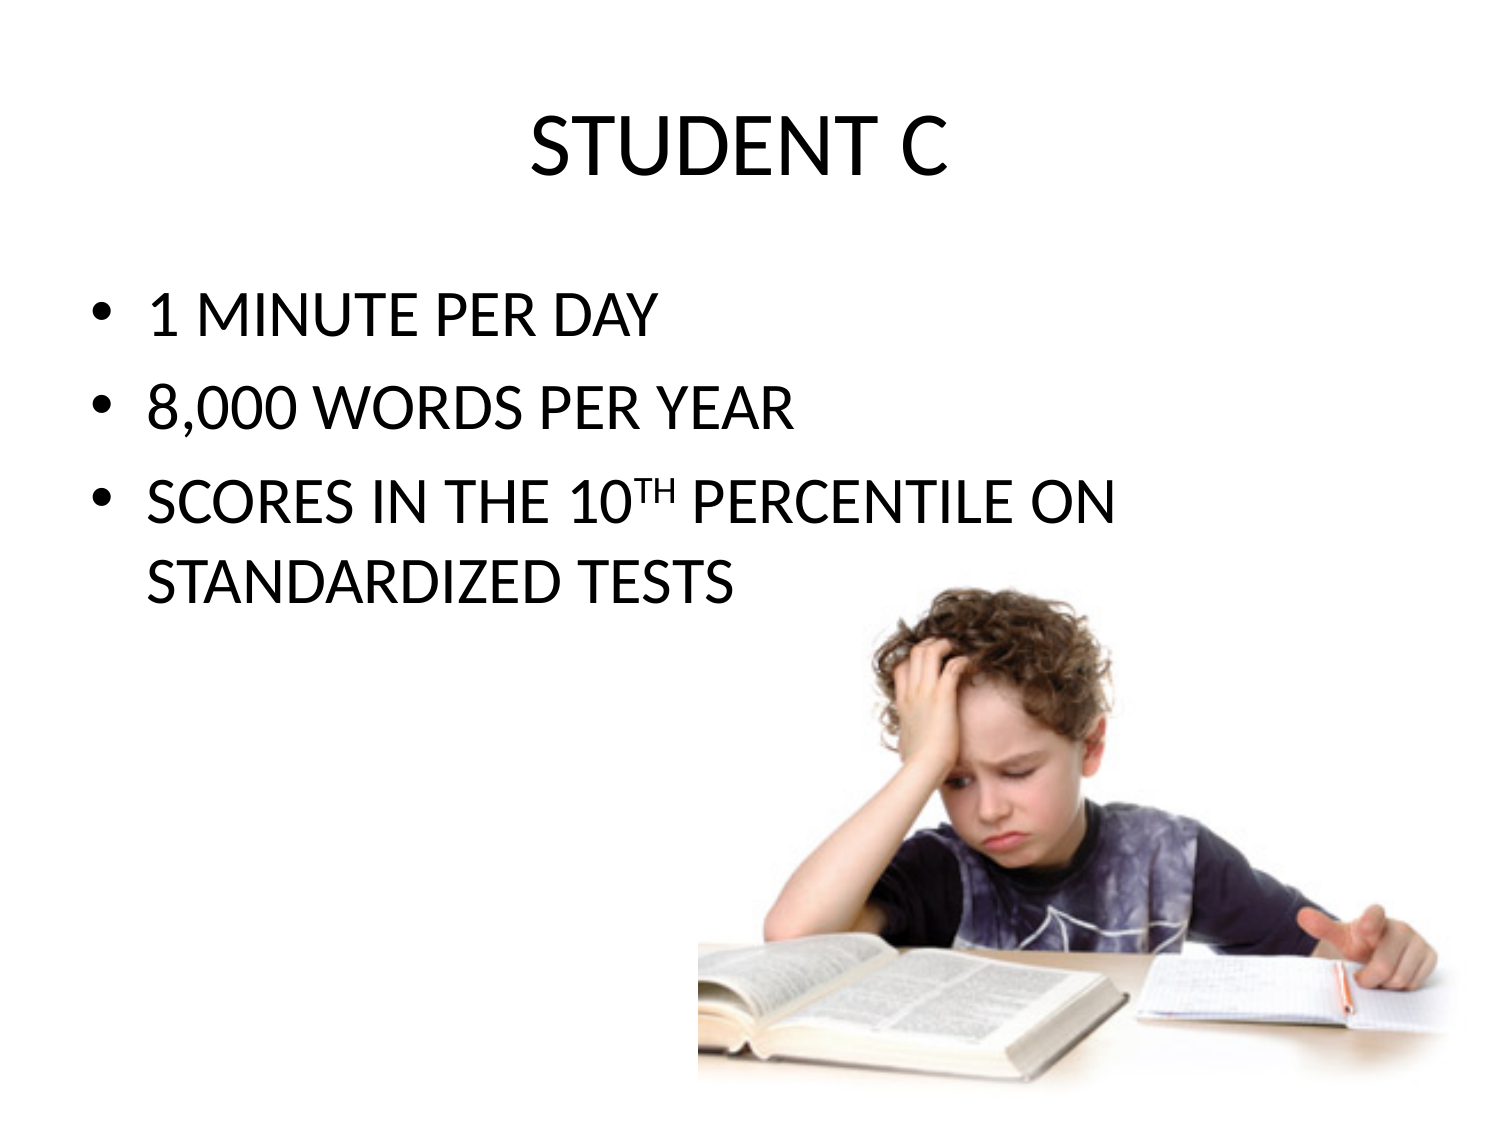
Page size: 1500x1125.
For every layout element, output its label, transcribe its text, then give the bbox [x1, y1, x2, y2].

picture [697, 570, 1500, 1105]
list 1 MINUTE PER DAY 8,000 WORDS PER YEAR SCORES IN THE 10TH PERCENTILE ON STANDARDIZED TESTS [75, 262, 1425, 1005]
title STUDENT C [75, 45, 1425, 233]
